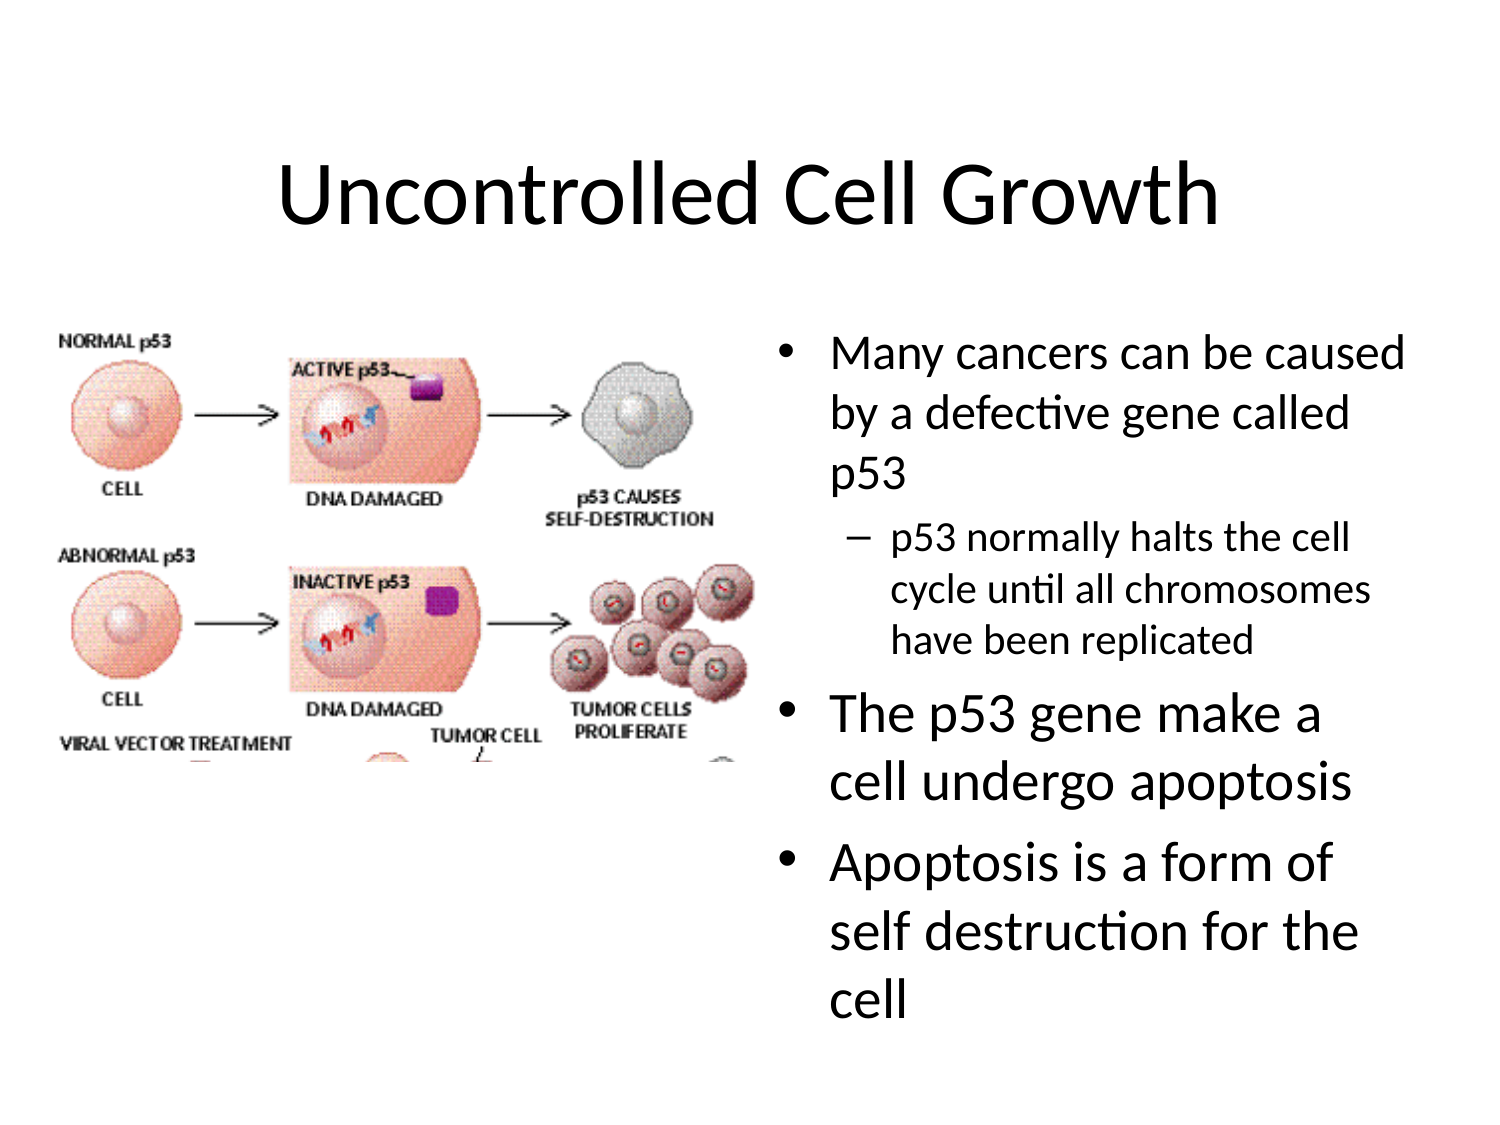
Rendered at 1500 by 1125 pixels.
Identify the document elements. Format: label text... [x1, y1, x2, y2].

list Many cancers can be caused by a defective gene called p53 p53 normally halts the cell cycle until all chromosomes have been replicated The p53 gene make a cell undergo apoptosis Apoptosis is a form of self destruction for the cell [762, 312, 1425, 1050]
picture [49, 324, 776, 762]
title Uncontrolled Cell Growth [75, 75, 1425, 300]
